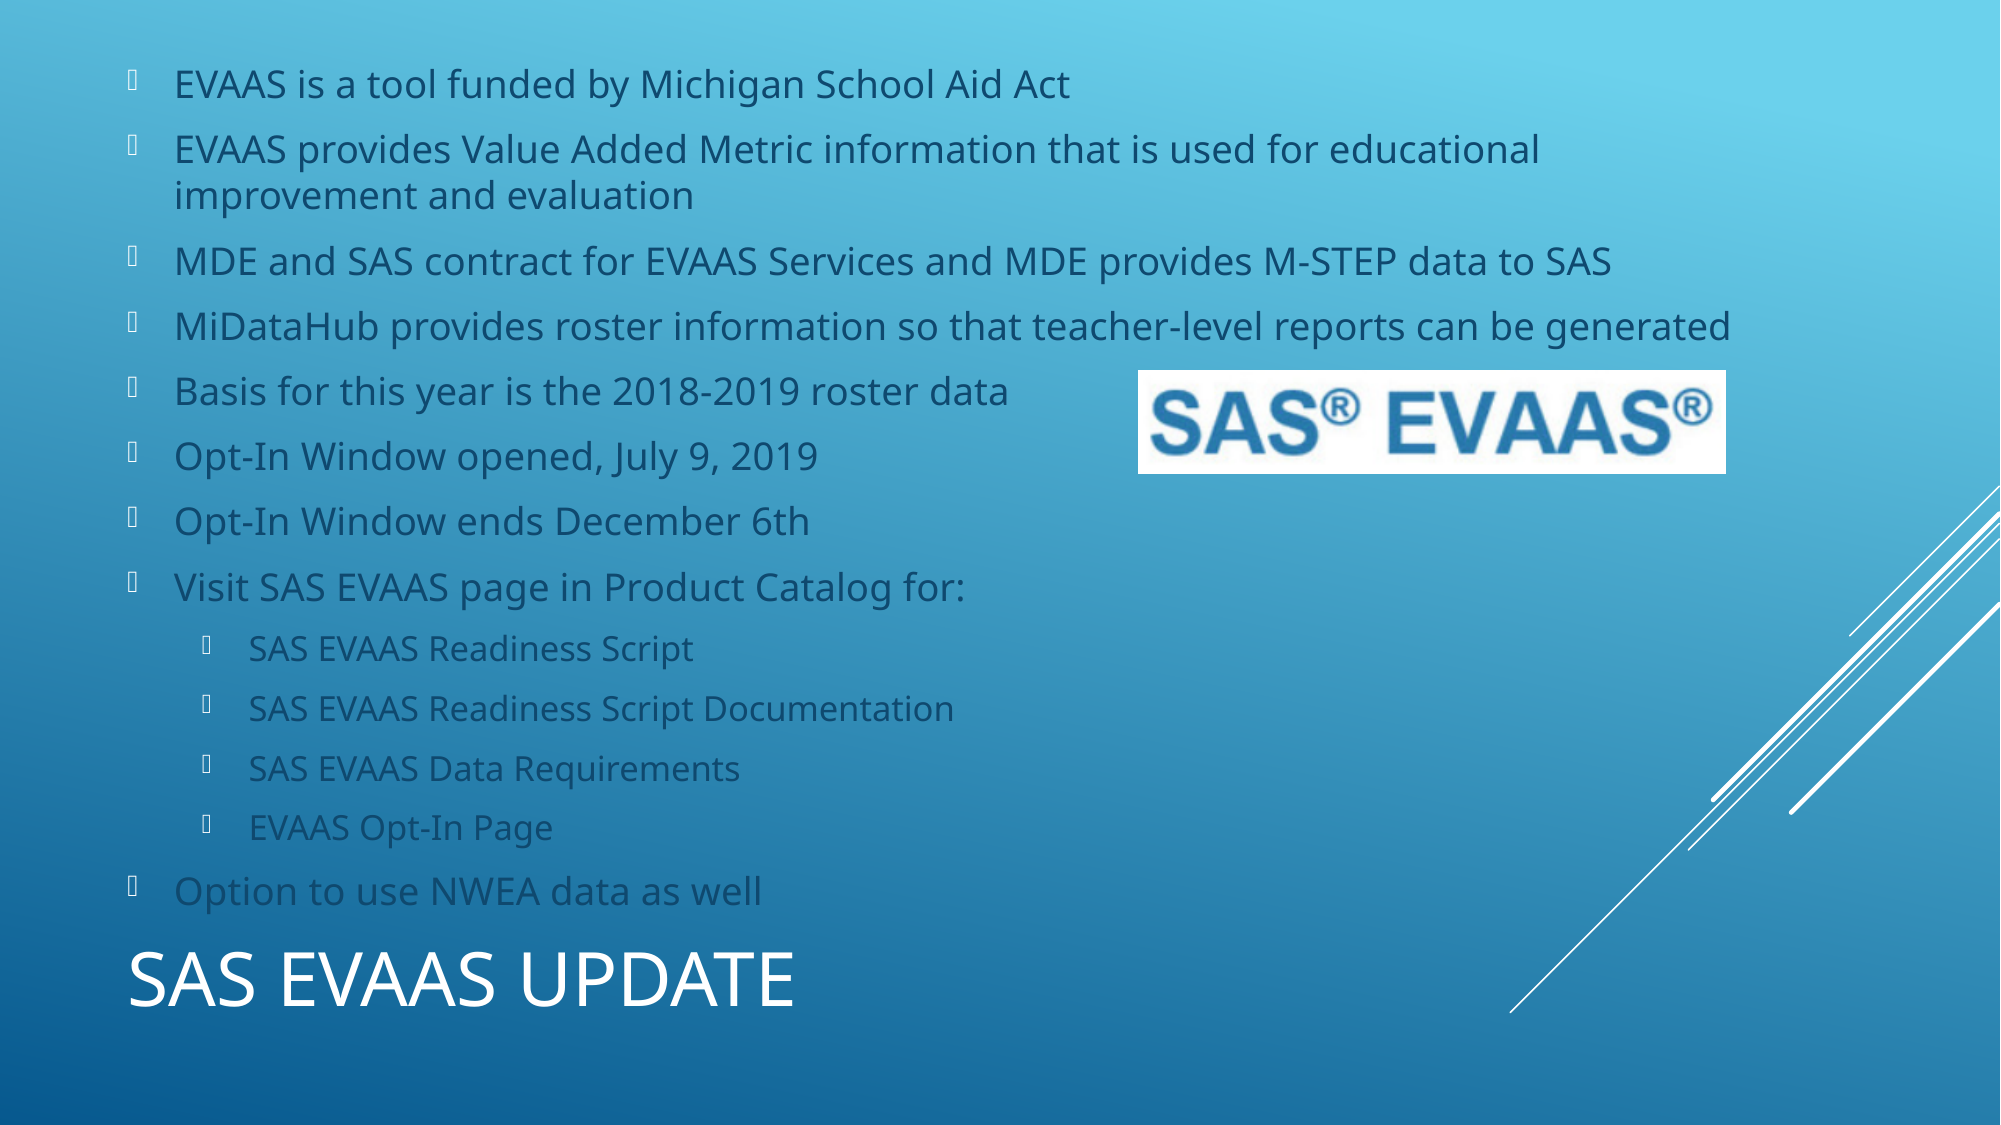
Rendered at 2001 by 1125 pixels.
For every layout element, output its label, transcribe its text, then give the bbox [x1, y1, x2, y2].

title SAS EVAAS Update [112, 921, 1513, 1101]
picture [1138, 370, 1727, 474]
list EVAAS is a tool funded by Michigan School Aid Act EVAAS provides Value Added Metric information that is used for educational improvement and evaluation MDE and SAS contract for EVAAS Services and MDE provides M-STEP data to SAS MiDataHub provides roster information so that teacher-level reports can be generated Basis for this year is the 2018-2019 roster data Opt-In Window opened, July 9, 2019 Opt-In Window ends December 6th Visit SAS EVAAS page in Product Catalog for: SAS EVAAS Readiness Script SAS EVAAS Readiness Script Documentation SAS EVAAS Data Requirements EVAAS Opt-In Page Option to use NWEA data as well [112, 51, 1796, 921]
